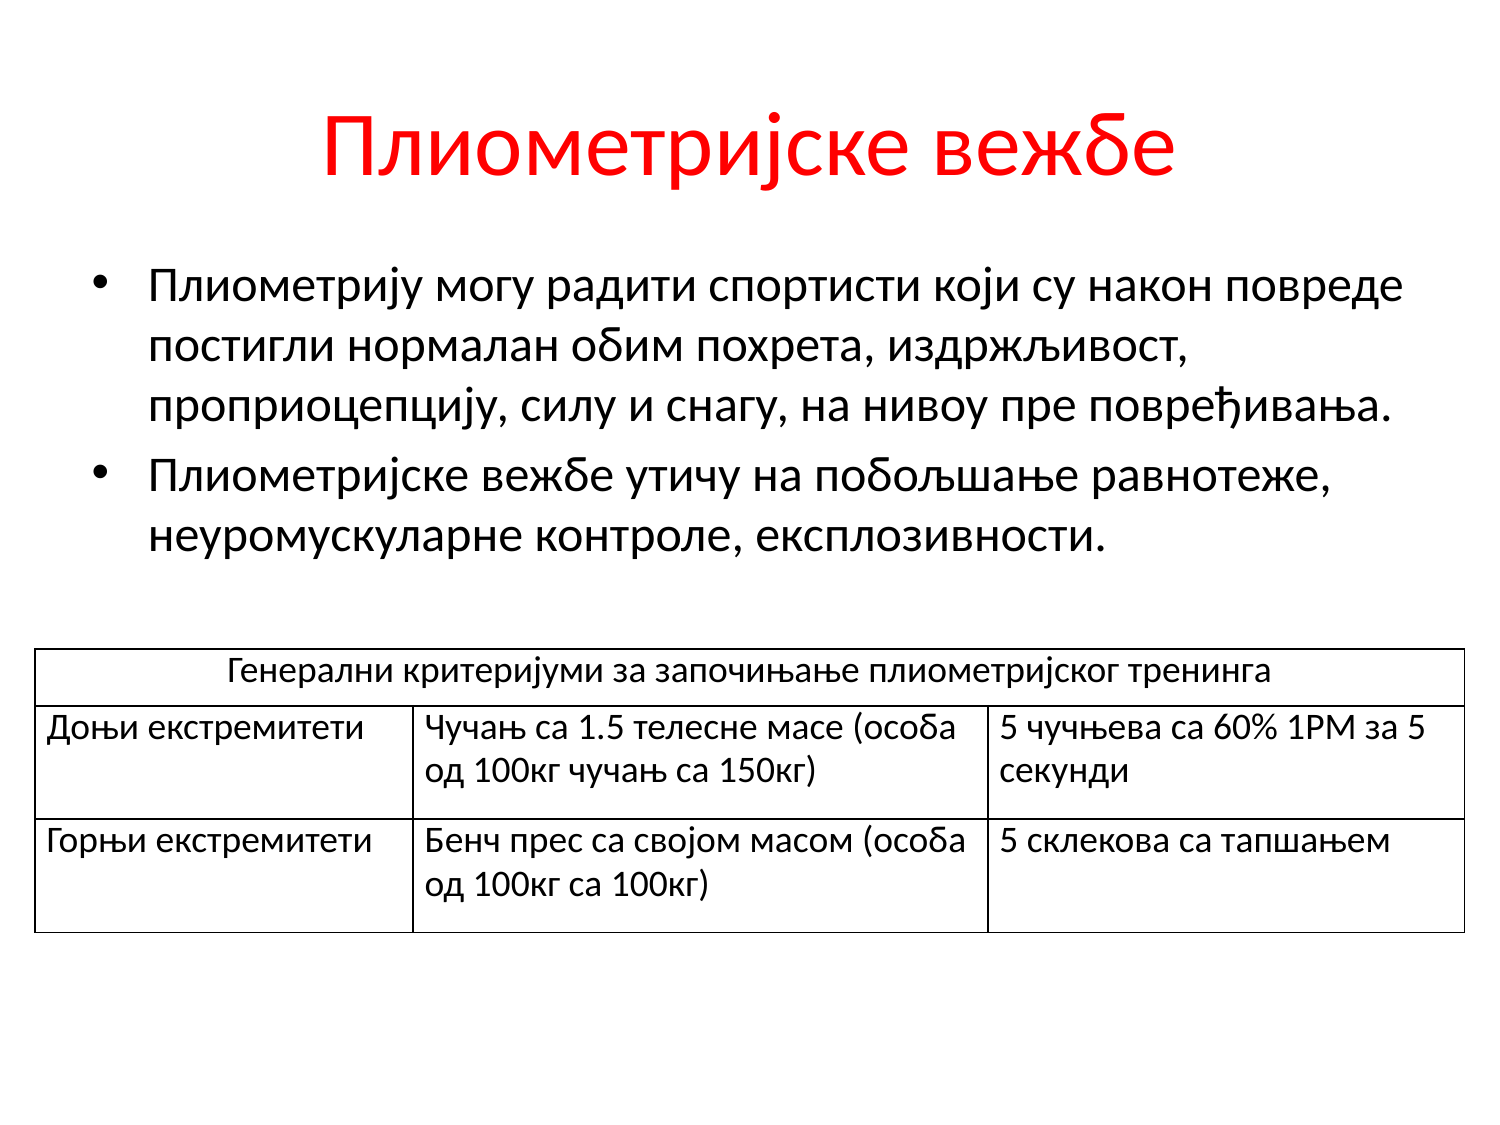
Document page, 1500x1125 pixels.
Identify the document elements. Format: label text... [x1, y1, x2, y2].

table_cell Чучањ са 1.5 телесне масе (особа од 100кг чучањ са 150кг) [414, 707, 987, 818]
title Плиометријске вежбе [75, 45, 1425, 233]
list Плиометрију могу радити спортисти који су након повреде постигли нормалан обим похрета, издржљивост, проприоцепцију, силу и снагу, на нивоу пре повређивања. Плиометријске вежбе утичу на побољшање равнотеже, неуромускуларне контроле, експлозивности. [76, 243, 1427, 648]
table_header Генерални критеријуми за започињање плиометријског тренинга [36, 650, 1464, 705]
table_cell Бенч прес са својом масом (особа од 100кг са 100кг) [414, 820, 987, 932]
table_cell Доњи екстремитети [36, 707, 412, 818]
table_cell Горњи екстремитети [36, 820, 412, 932]
table_cell 5 склекова са тапшањем [989, 820, 1464, 932]
table_cell 5 чучњева са 60% 1РМ за 5 секунди [989, 707, 1464, 818]
